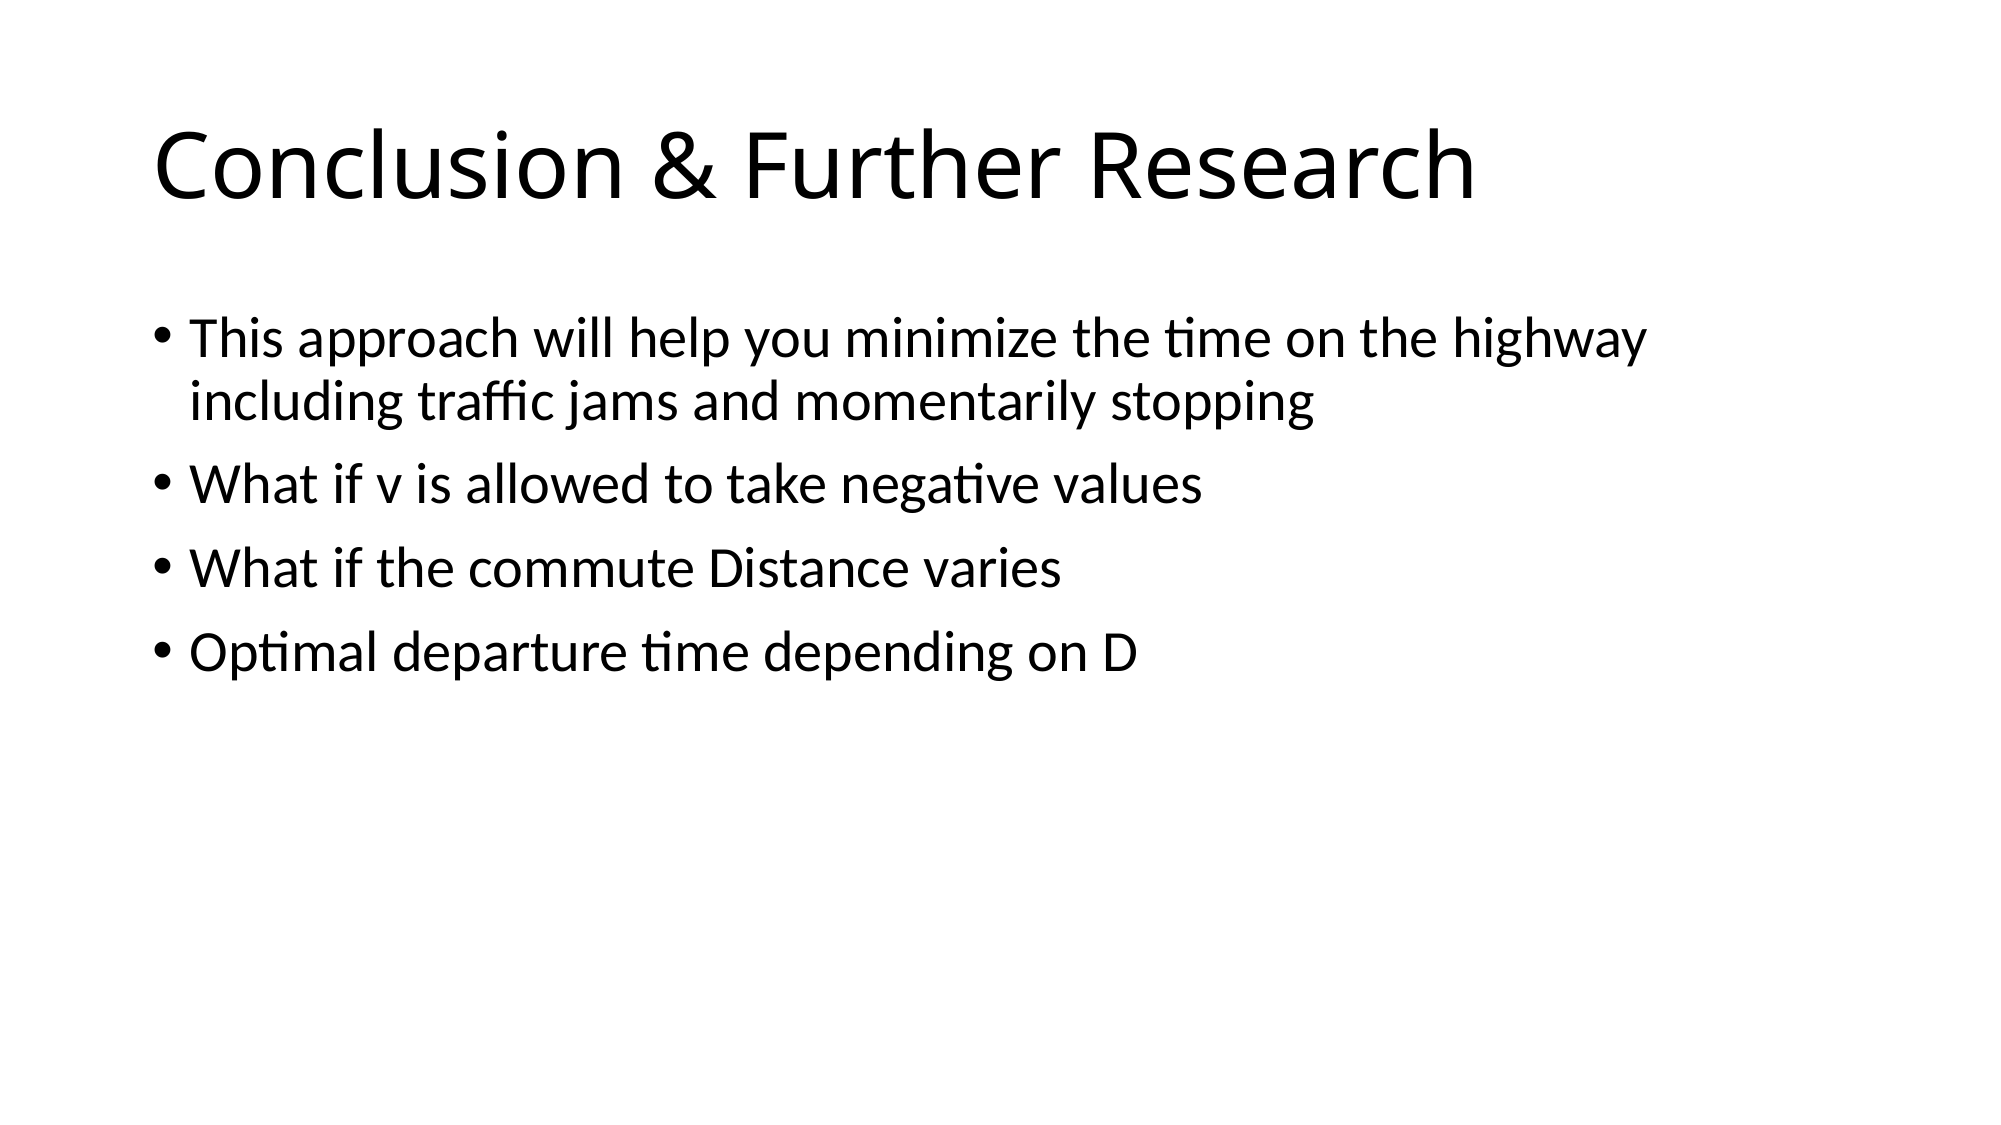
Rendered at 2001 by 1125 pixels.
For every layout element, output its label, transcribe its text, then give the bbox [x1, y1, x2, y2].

title Conclusion & Further Research [137, 59, 1863, 278]
list This approach will help you minimize the time on the highway including traffic jams and momentarily stopping What if v is allowed to take negative values What if the commute Distance varies Optimal departure time depending on D [137, 299, 1863, 1014]
